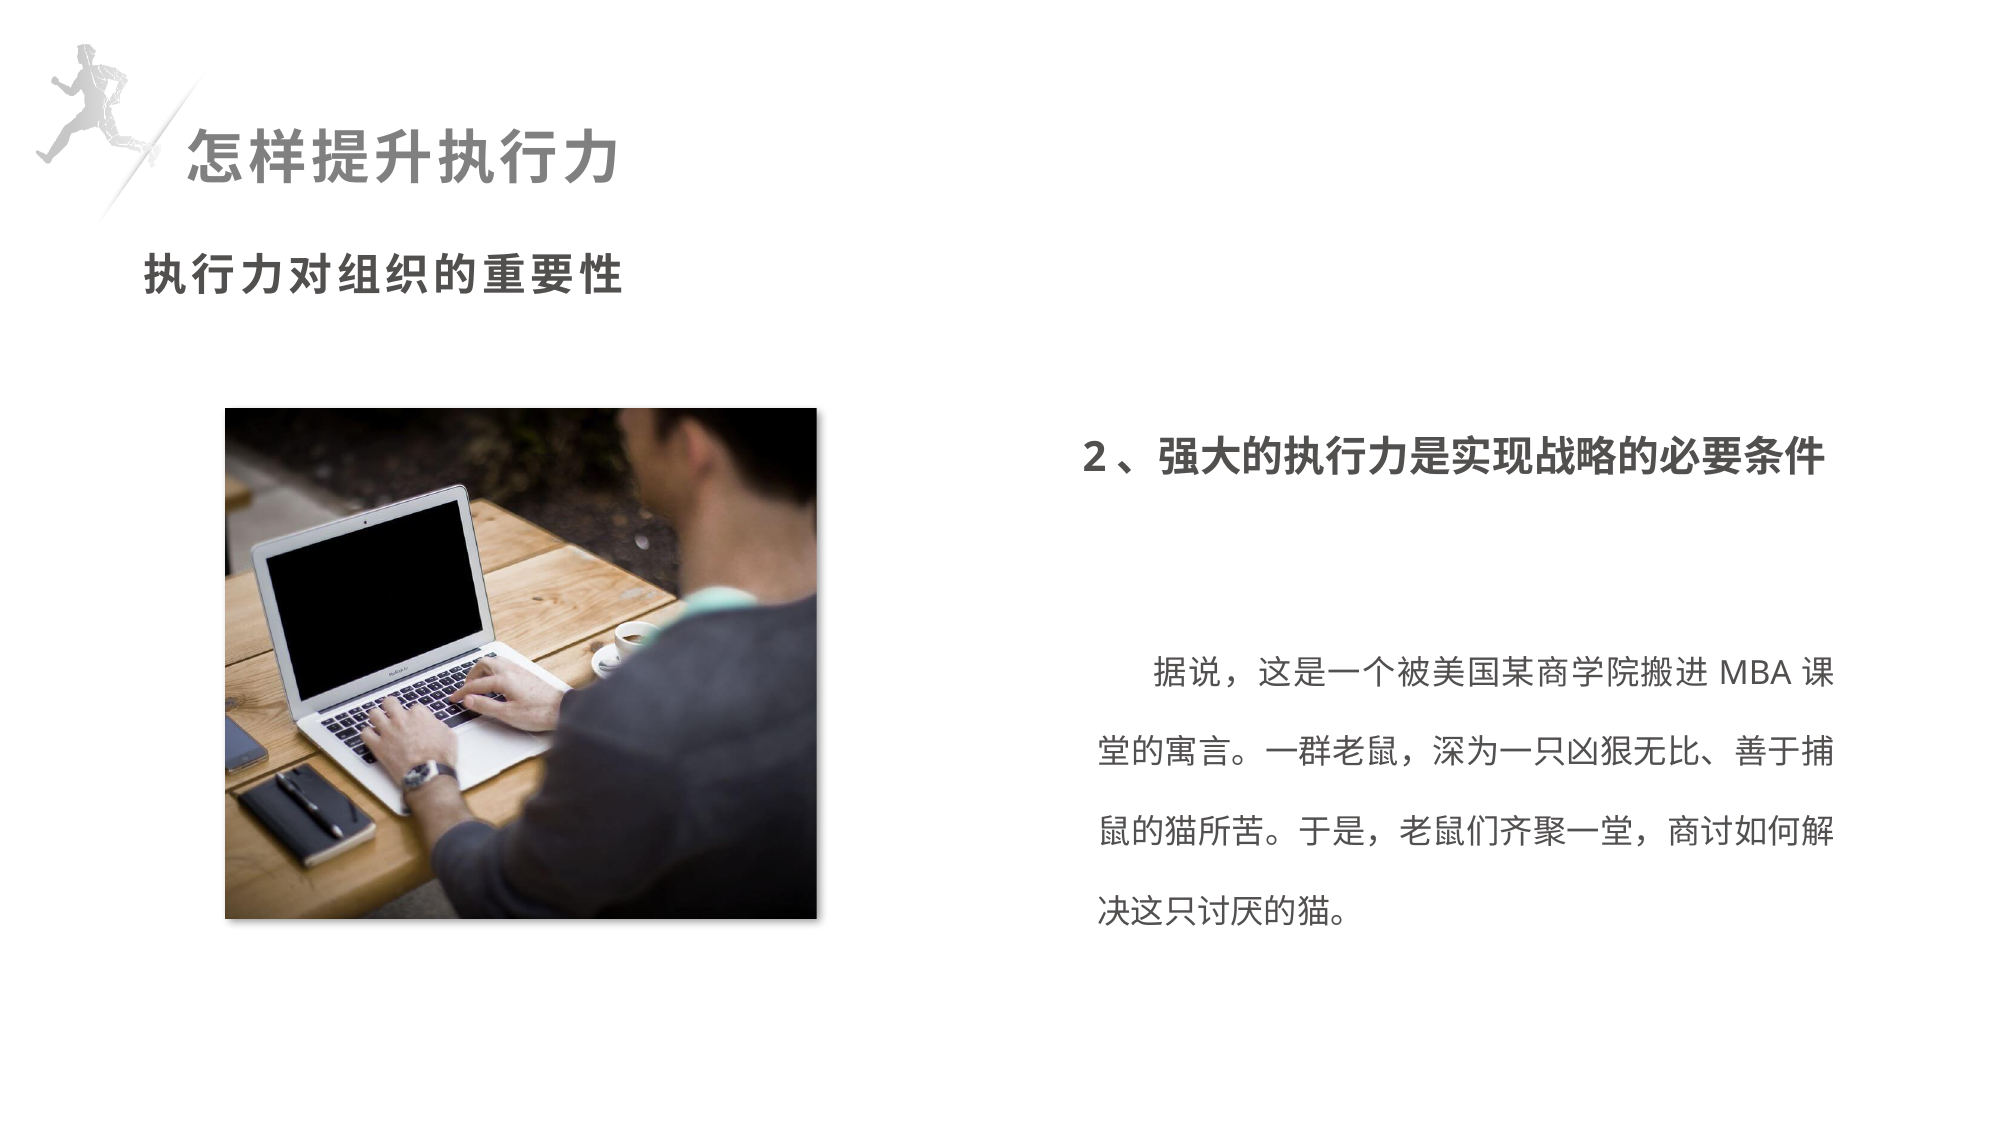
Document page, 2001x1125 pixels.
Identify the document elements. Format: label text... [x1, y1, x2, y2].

text_box 执行力对组织的重要性 [132, 241, 809, 306]
text_box 2、强大的执行力是实现战略的必要条件 [1015, 409, 1889, 486]
picture [30, 32, 169, 246]
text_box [142, 28, 633, 264]
text_box [224, 408, 818, 920]
text_box 据说，这是一个被美国某商学院搬进MBA课堂的寓言。一群老鼠，深为一只凶狠无比、善于捕鼠的猫所苦。于是，老鼠们齐聚一堂，商讨如何解决这只讨厌的猫。 [1086, 605, 1846, 936]
